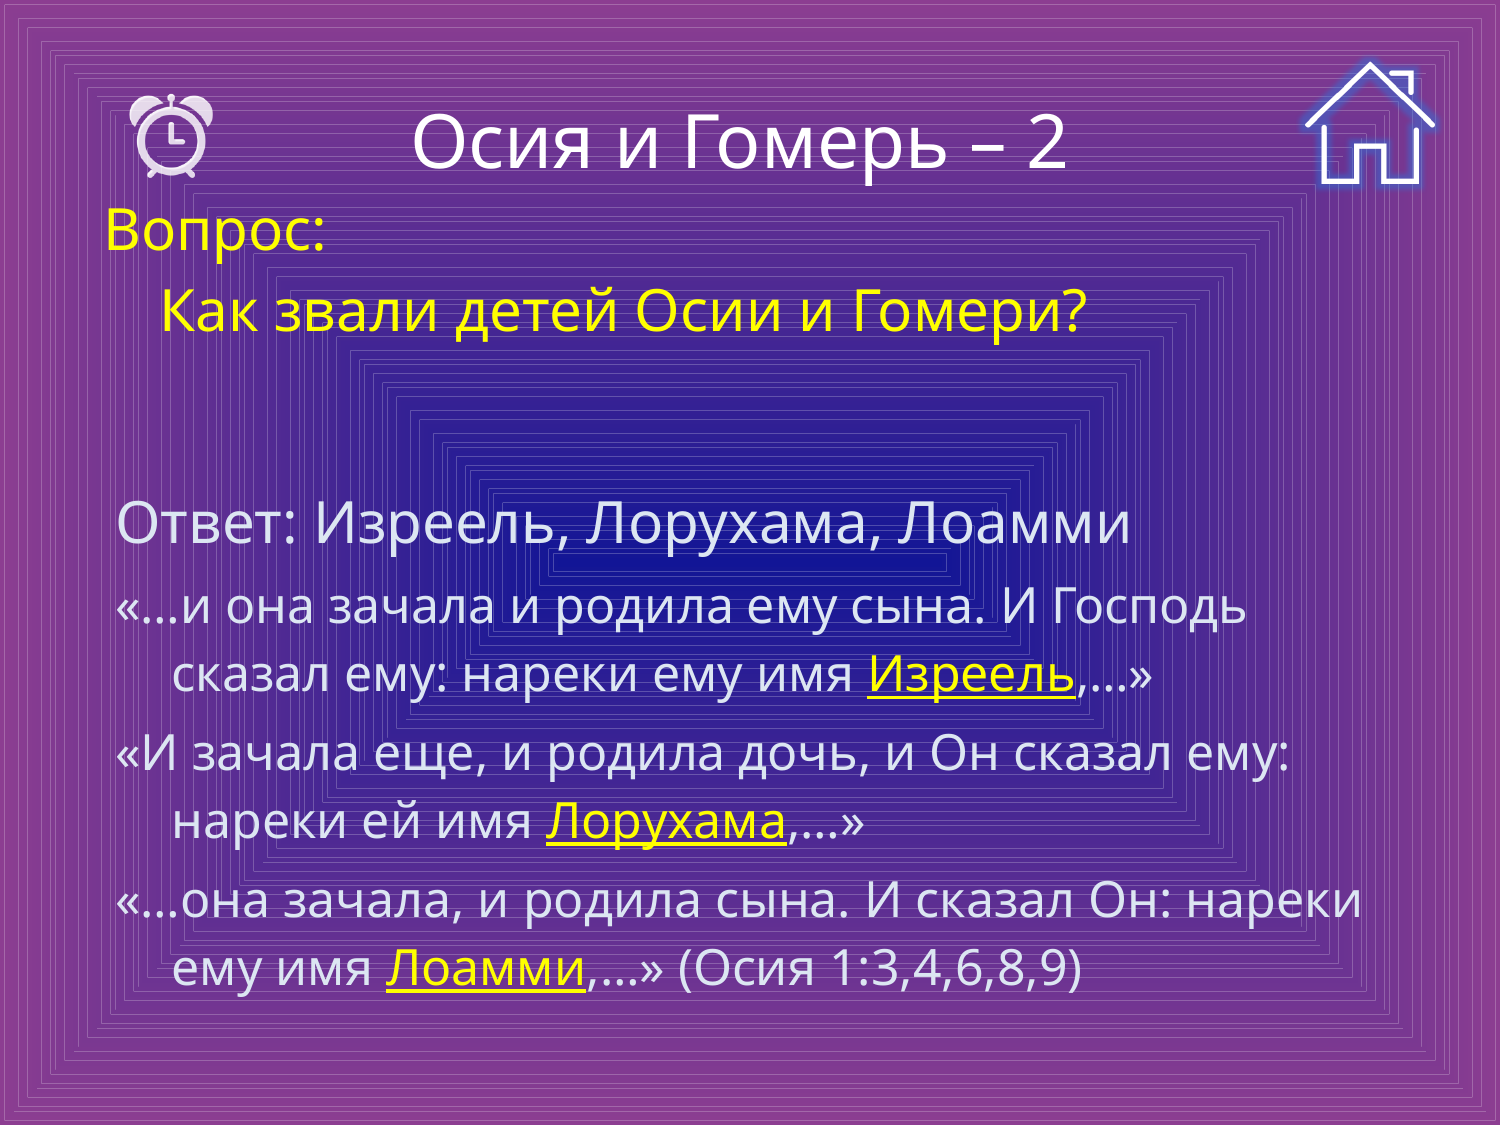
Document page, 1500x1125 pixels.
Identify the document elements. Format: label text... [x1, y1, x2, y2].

list Вопрос: Как звали детей Осии и Гомери? [88, 184, 1437, 433]
list Ответ: Изреель, Лорухама, Лоамми «…и она зачала и родила ему сына. И Господь сказал ему: нареки ему имя Изреель,…» «И зачала еще, и родила дочь, и Он сказал ему: нареки ей имя Лорухама,…» «…она зачала, и родила сына. И сказал Он: нареки ему имя Лоамми,…» (Осия 1:3,4,6,8,9) [100, 468, 1437, 1047]
title Осия и Гомерь – 2 [75, 45, 1425, 233]
picture [1304, 54, 1435, 184]
picture [123, 89, 219, 185]
